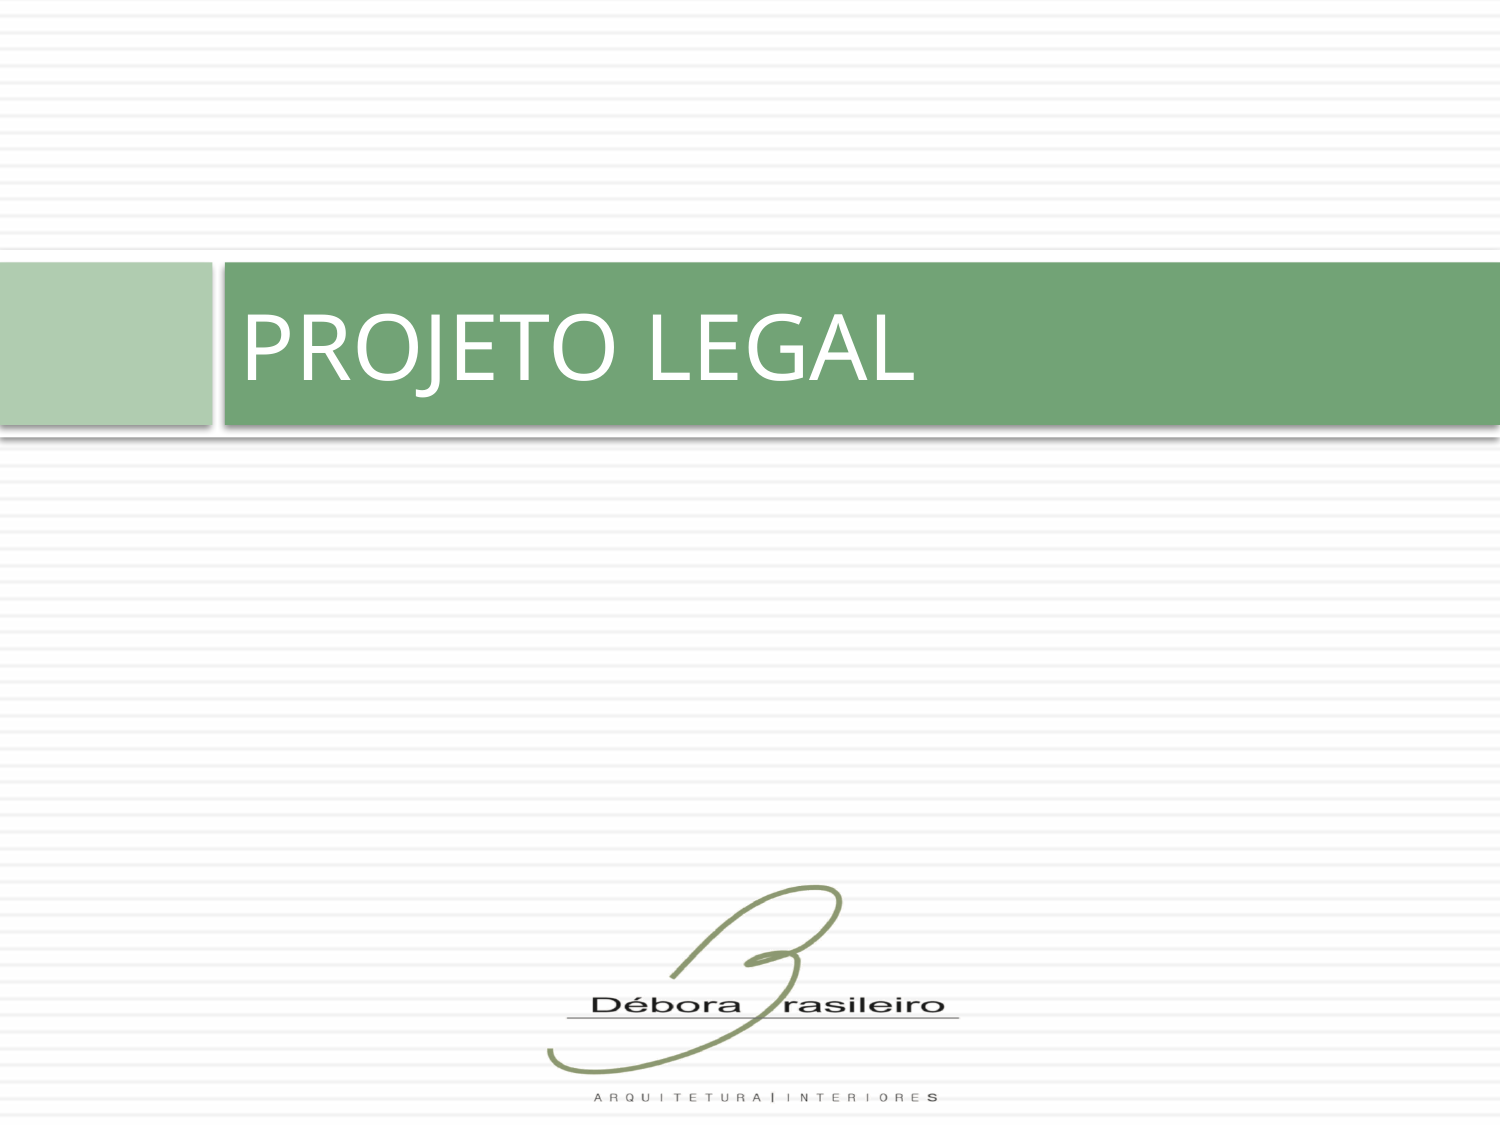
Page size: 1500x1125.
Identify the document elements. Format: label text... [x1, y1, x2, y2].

title PROJETO LEGAL [225, 262, 1475, 425]
picture [527, 880, 985, 1125]
